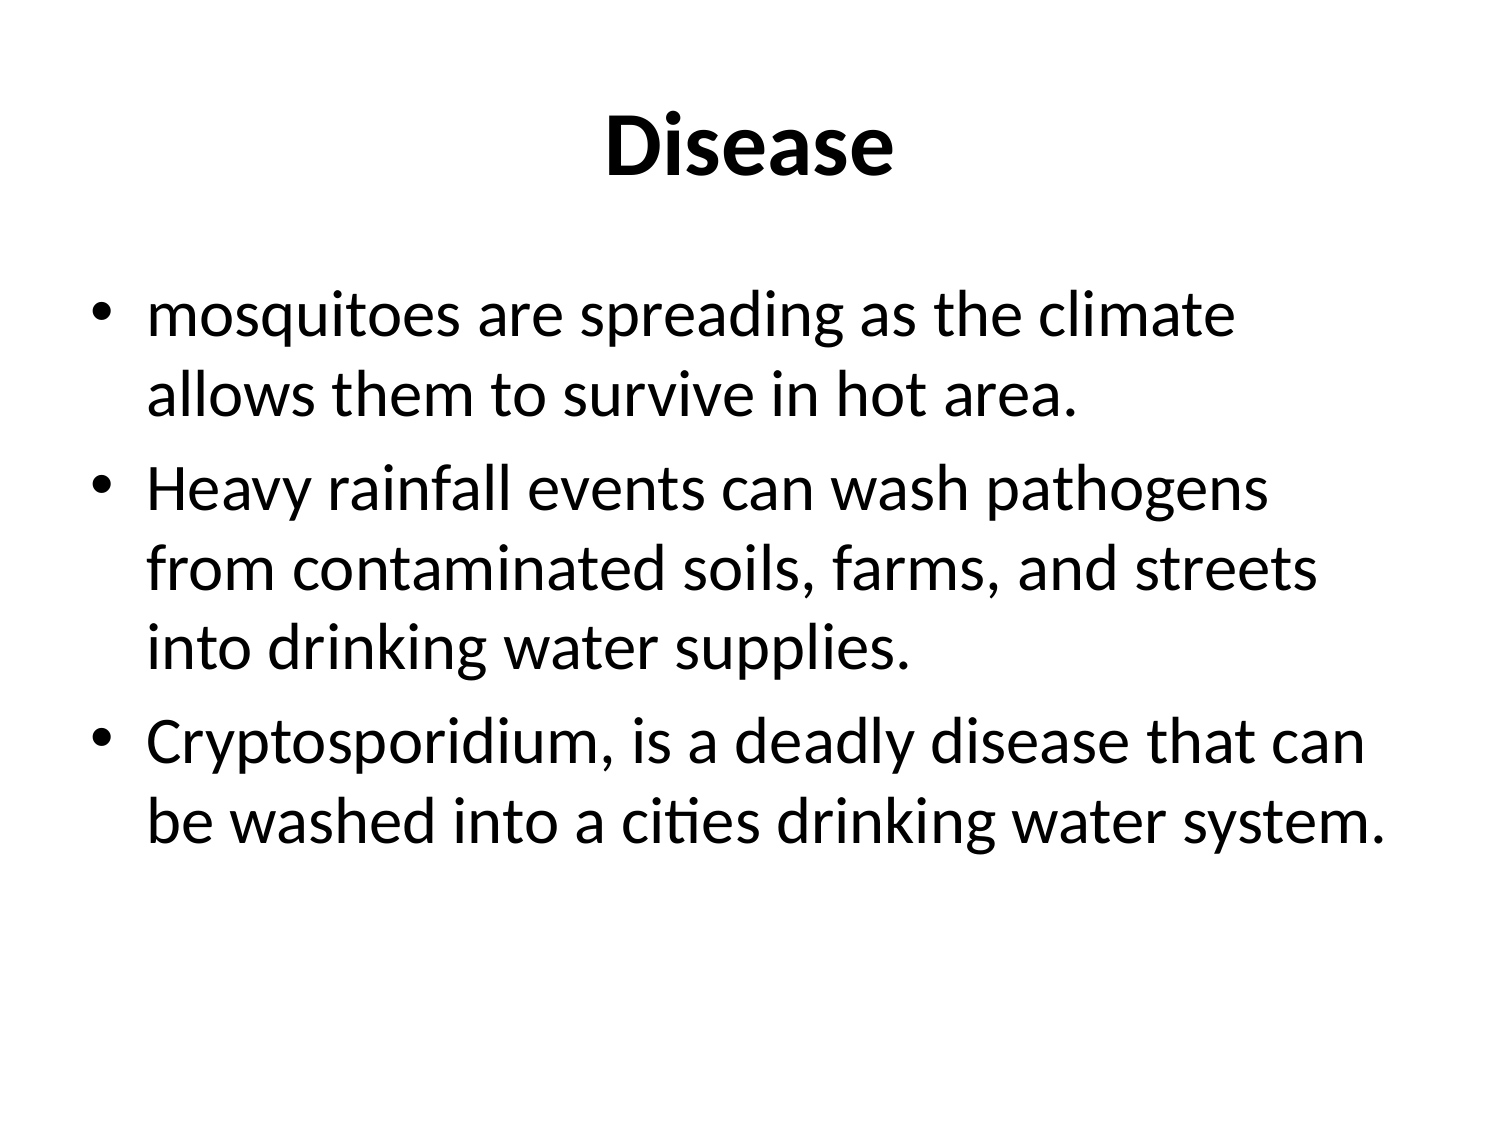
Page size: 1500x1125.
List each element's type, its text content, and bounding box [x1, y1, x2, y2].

list mosquitoes are spreading as the climate allows them to survive in hot area. Heavy rainfall events can wash pathogens from contaminated soils, farms, and streets into drinking water supplies. Cryptosporidium, is a deadly disease that can be washed into a cities drinking water system. [75, 262, 1425, 1005]
title Disease [75, 45, 1425, 233]
